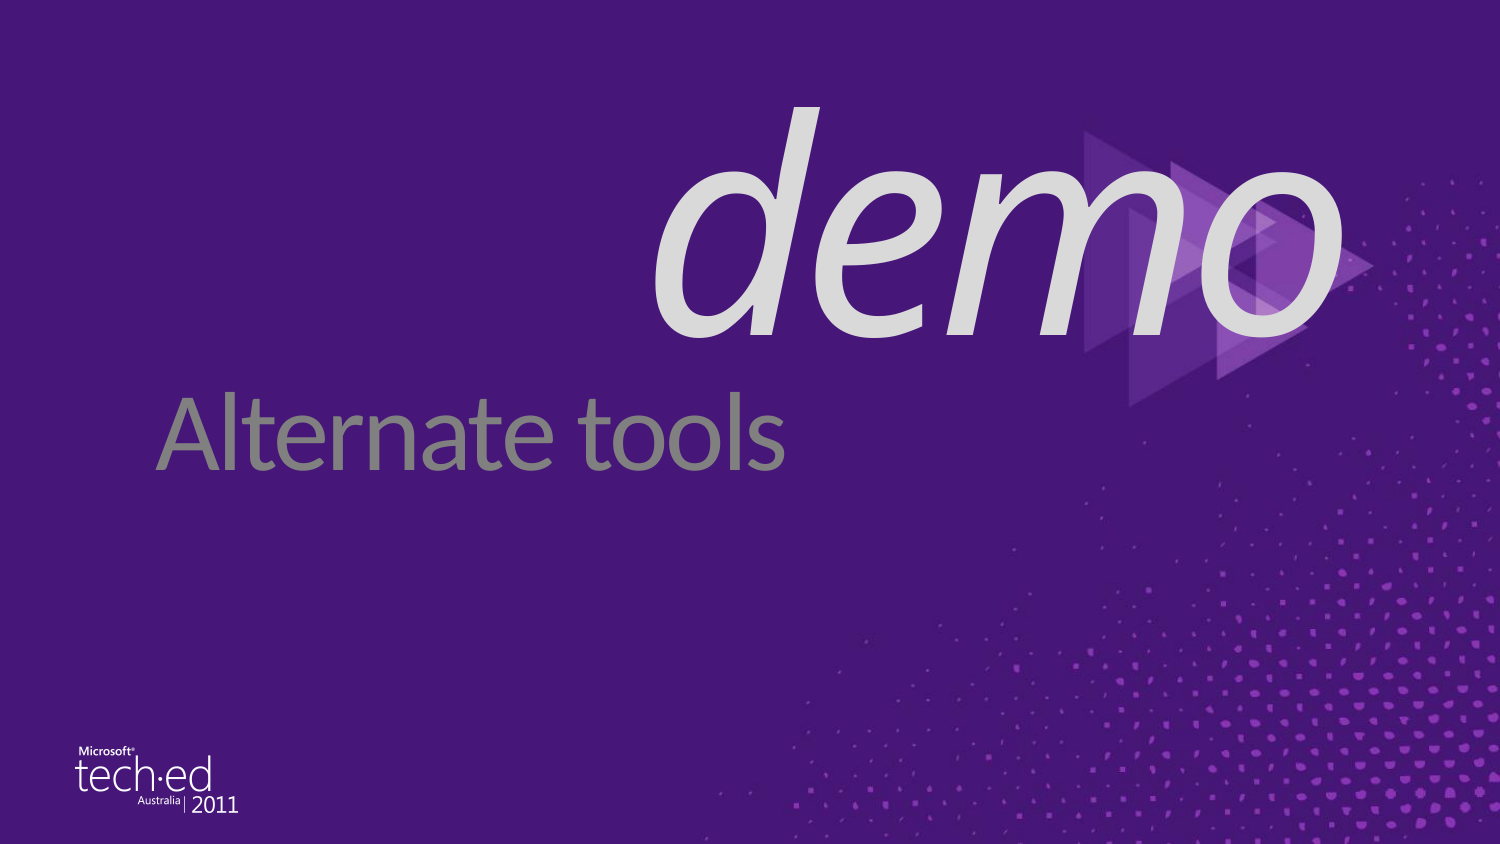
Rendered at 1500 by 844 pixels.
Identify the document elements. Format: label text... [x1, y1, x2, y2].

title Alternate tools [140, 366, 1288, 529]
list demo [64, 28, 1436, 198]
picture [0, 0, 1500, 844]
